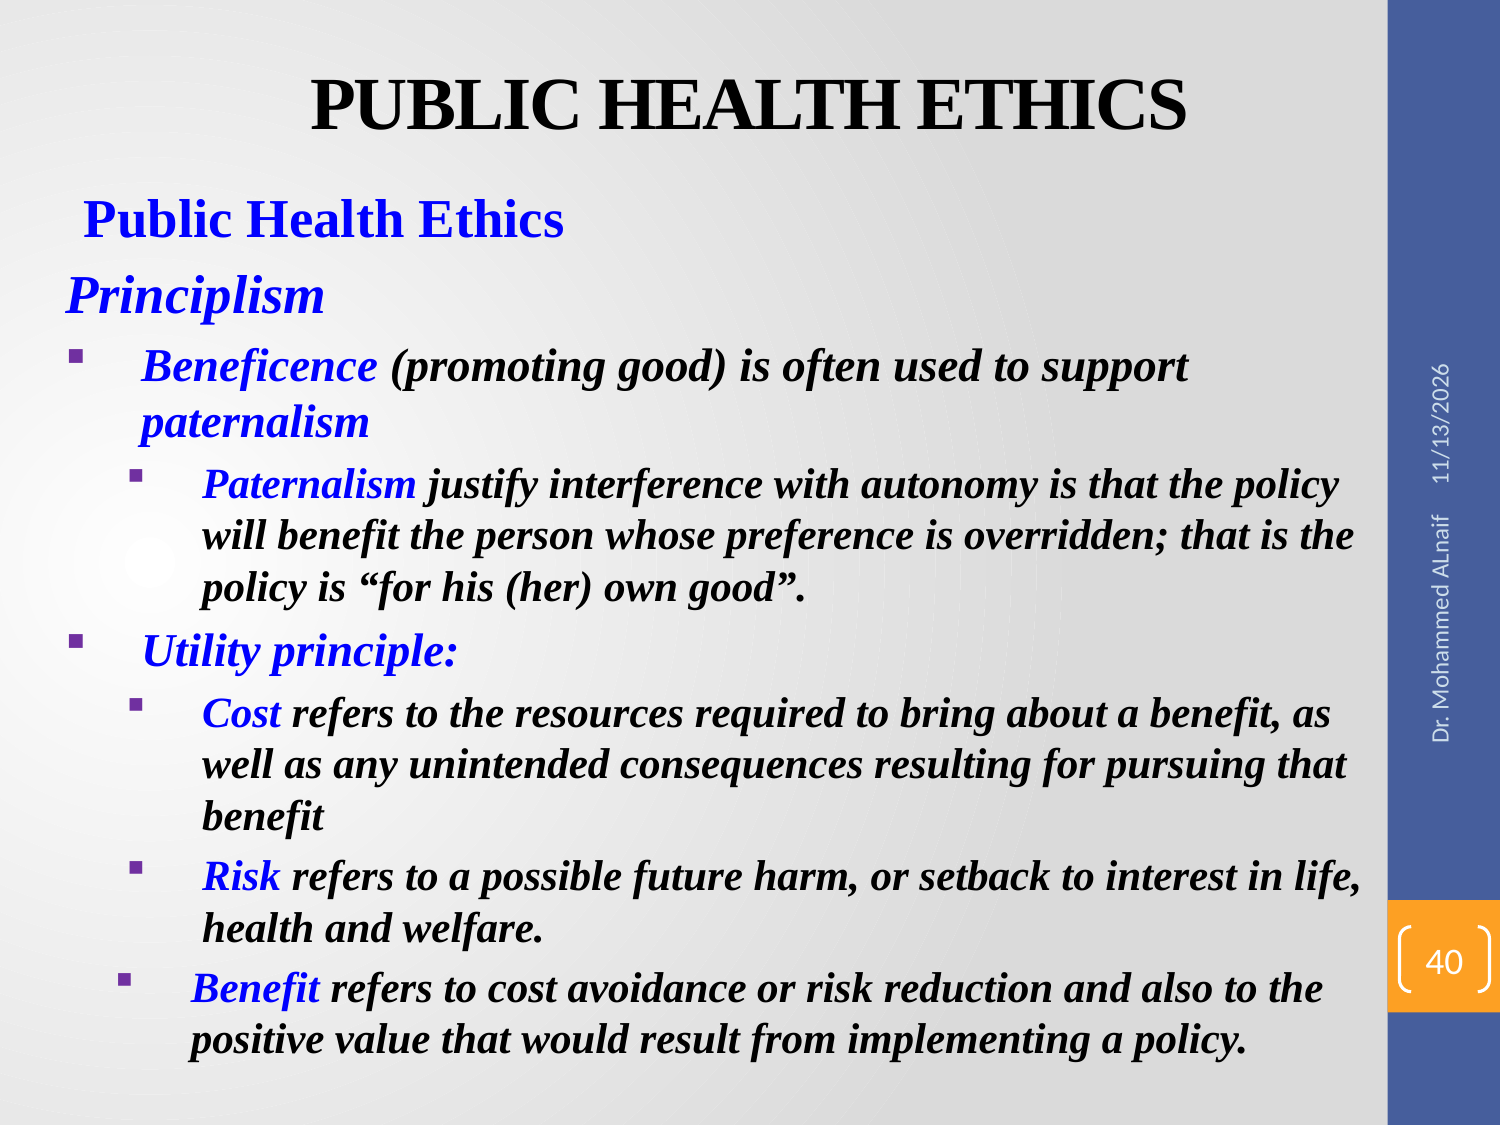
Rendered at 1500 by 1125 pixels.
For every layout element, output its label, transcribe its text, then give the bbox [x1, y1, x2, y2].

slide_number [1408, 100, 1469, 500]
footer Dr. Mohammed ALnaif [1408, 500, 1469, 889]
slide_number 40 [1400, 925, 1492, 994]
list Public Health Ethics Principlism Beneficence (promoting good) is often used to support paternalism Paternalism justify interference with autonomy is that the policy will benefit the person whose preference is overridden; that is the policy is “for his (her) own good”. Utility principle: Cost refers to the resources required to bring about a benefit, as well as any unintended consequences resulting for pursuing that benefit Risk refers to a possible future harm, or setback to interest in life, health and welfare. Benefit refers to cost avoidance or risk reduction and also to the positive value that would result from implementing a policy. [50, 174, 1400, 1075]
title PUBLIC HEALTH ETHICS [75, 37, 1425, 163]
